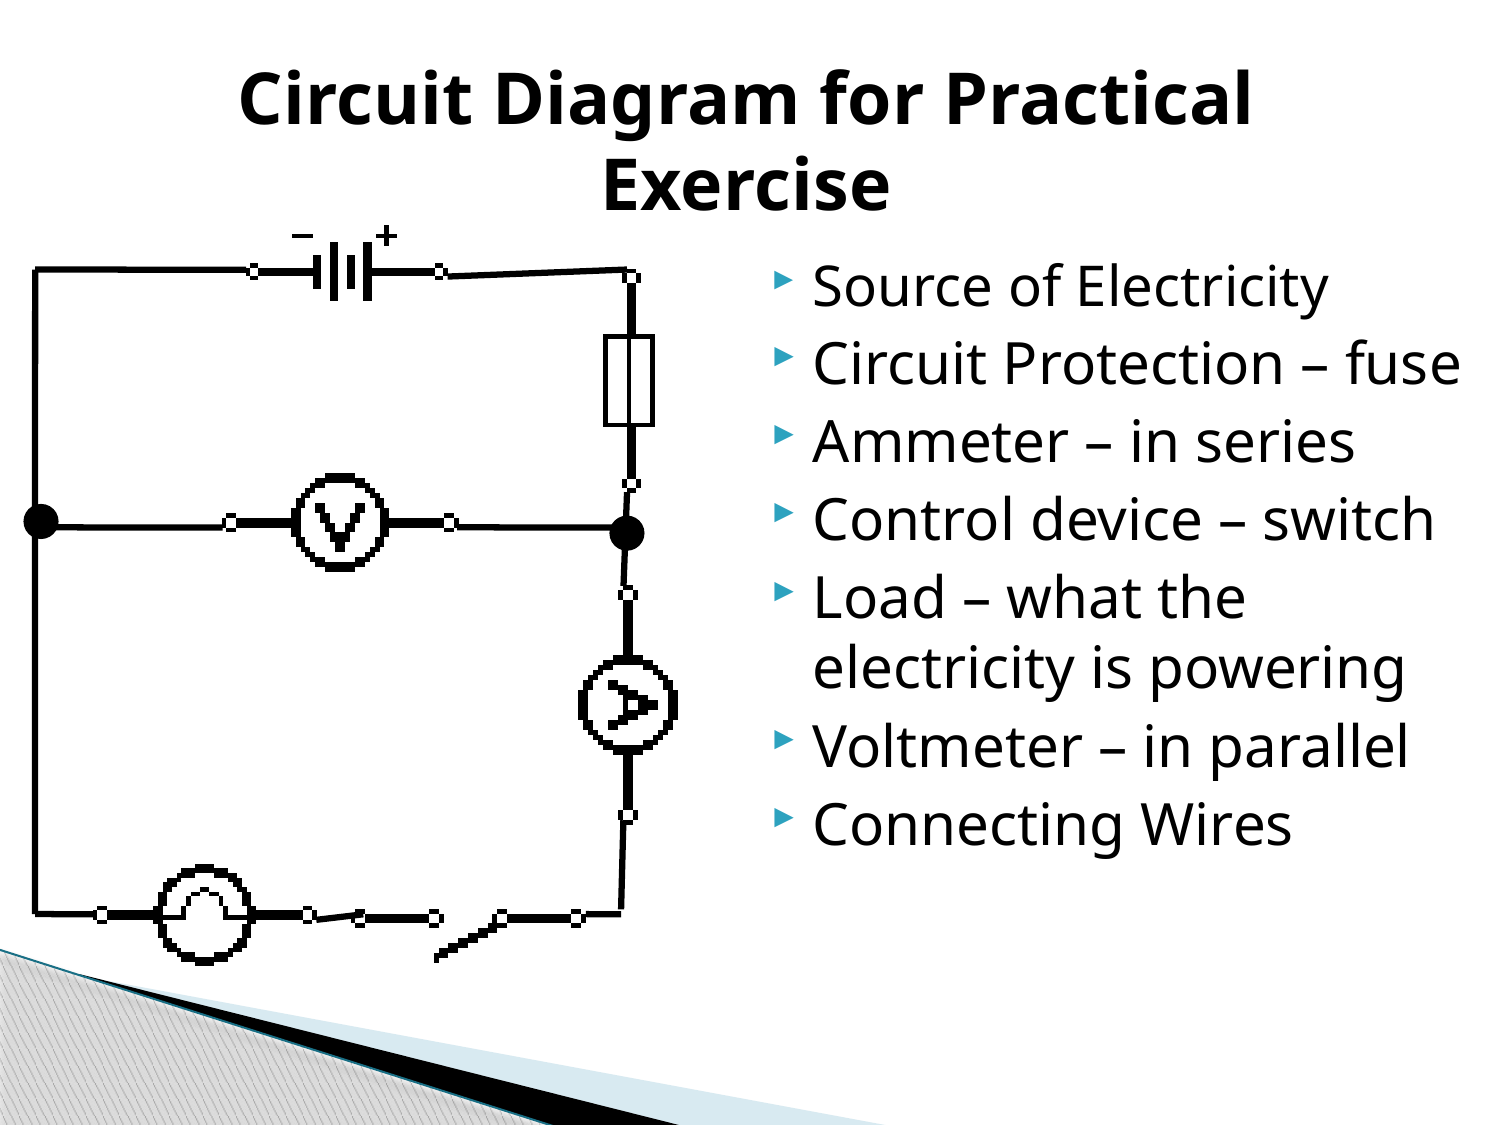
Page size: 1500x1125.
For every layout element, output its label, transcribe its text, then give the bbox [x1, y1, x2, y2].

text_box Circuit Diagram for Practical Exercise [75, 45, 1418, 233]
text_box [23, 175, 744, 1032]
text_box Source of Electricity Circuit Protection – fuse Ammeter – in series Control device – switch Load – what the electricity is powering Voltmeter – in parallel Connecting Wires [749, 242, 1500, 986]
